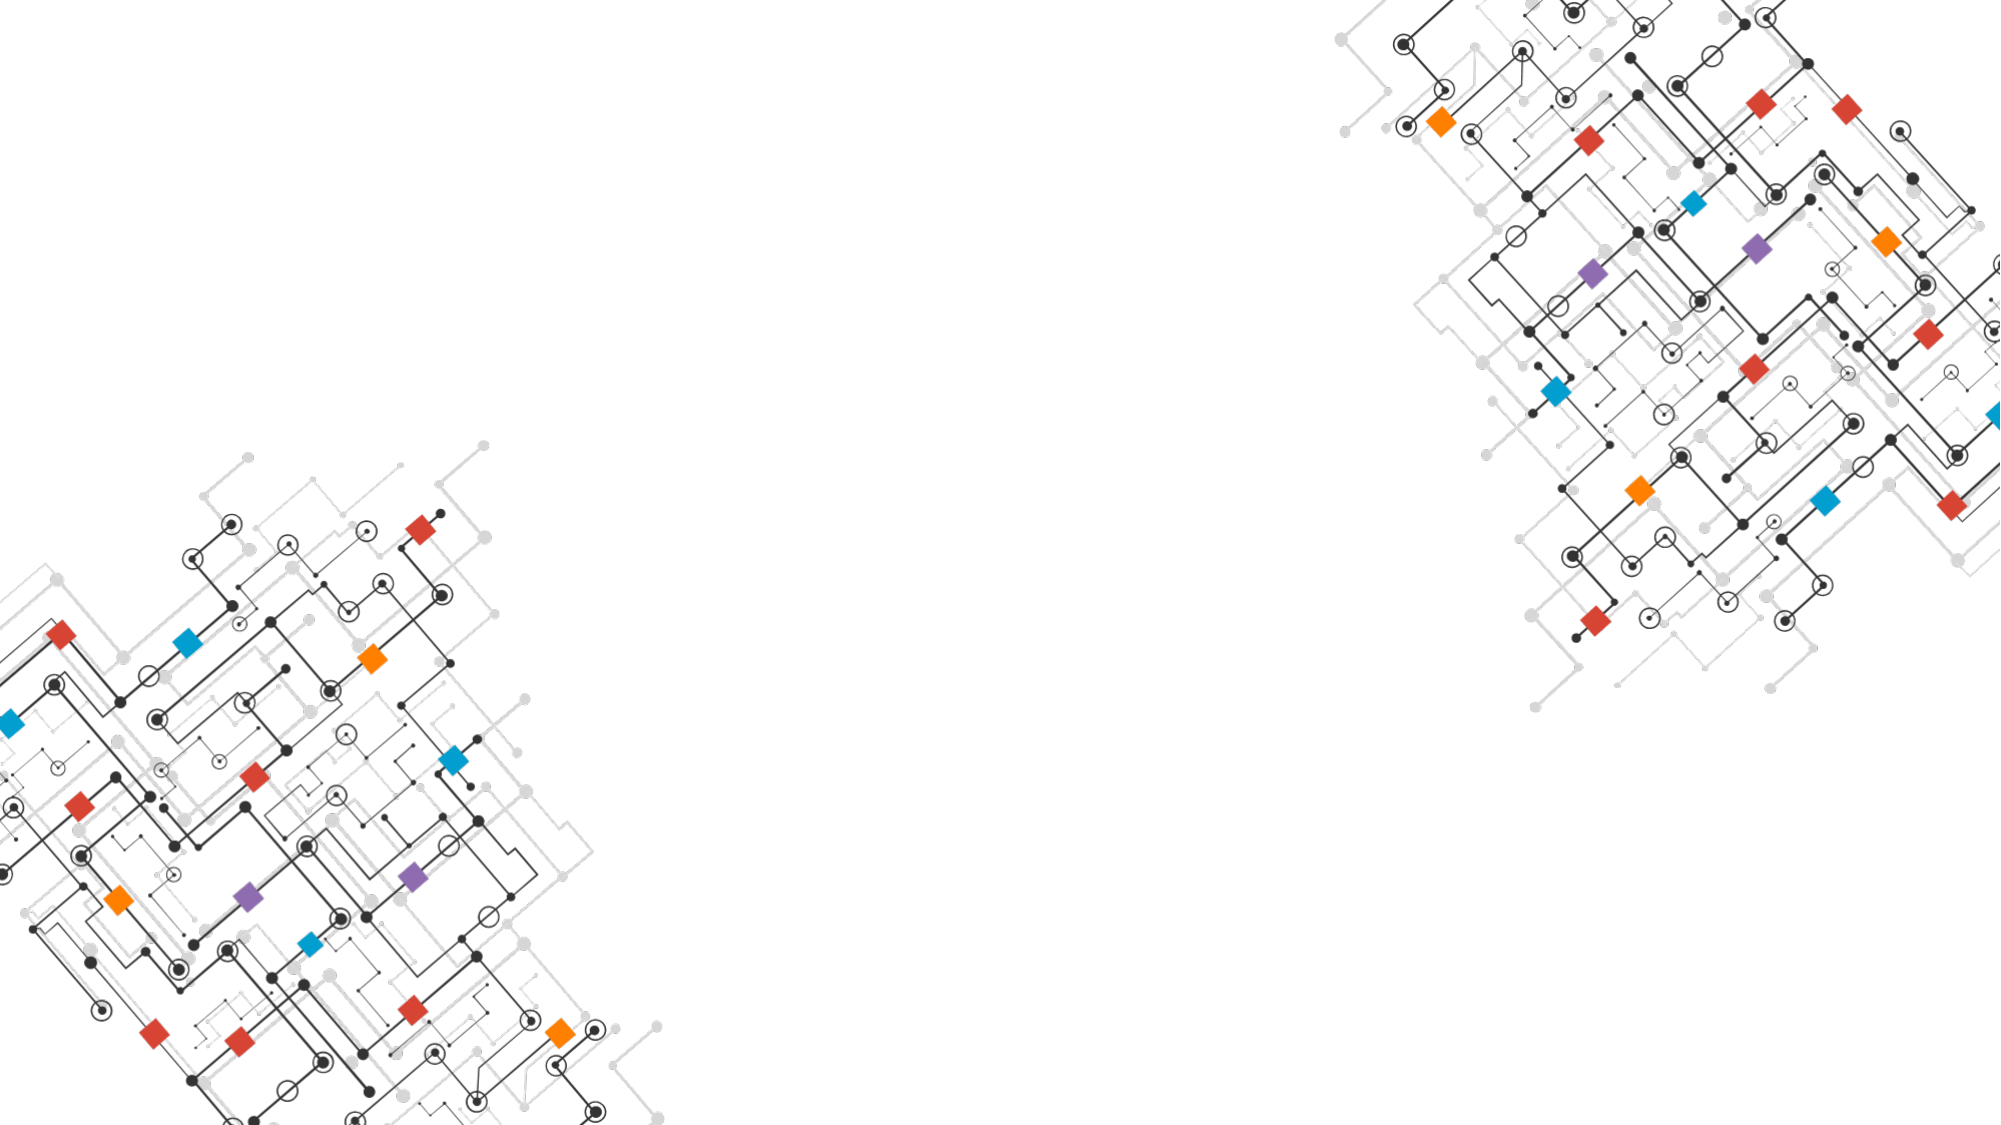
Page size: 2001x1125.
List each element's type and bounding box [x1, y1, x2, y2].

picture [0, 440, 665, 1125]
picture [1334, 0, 2000, 713]
